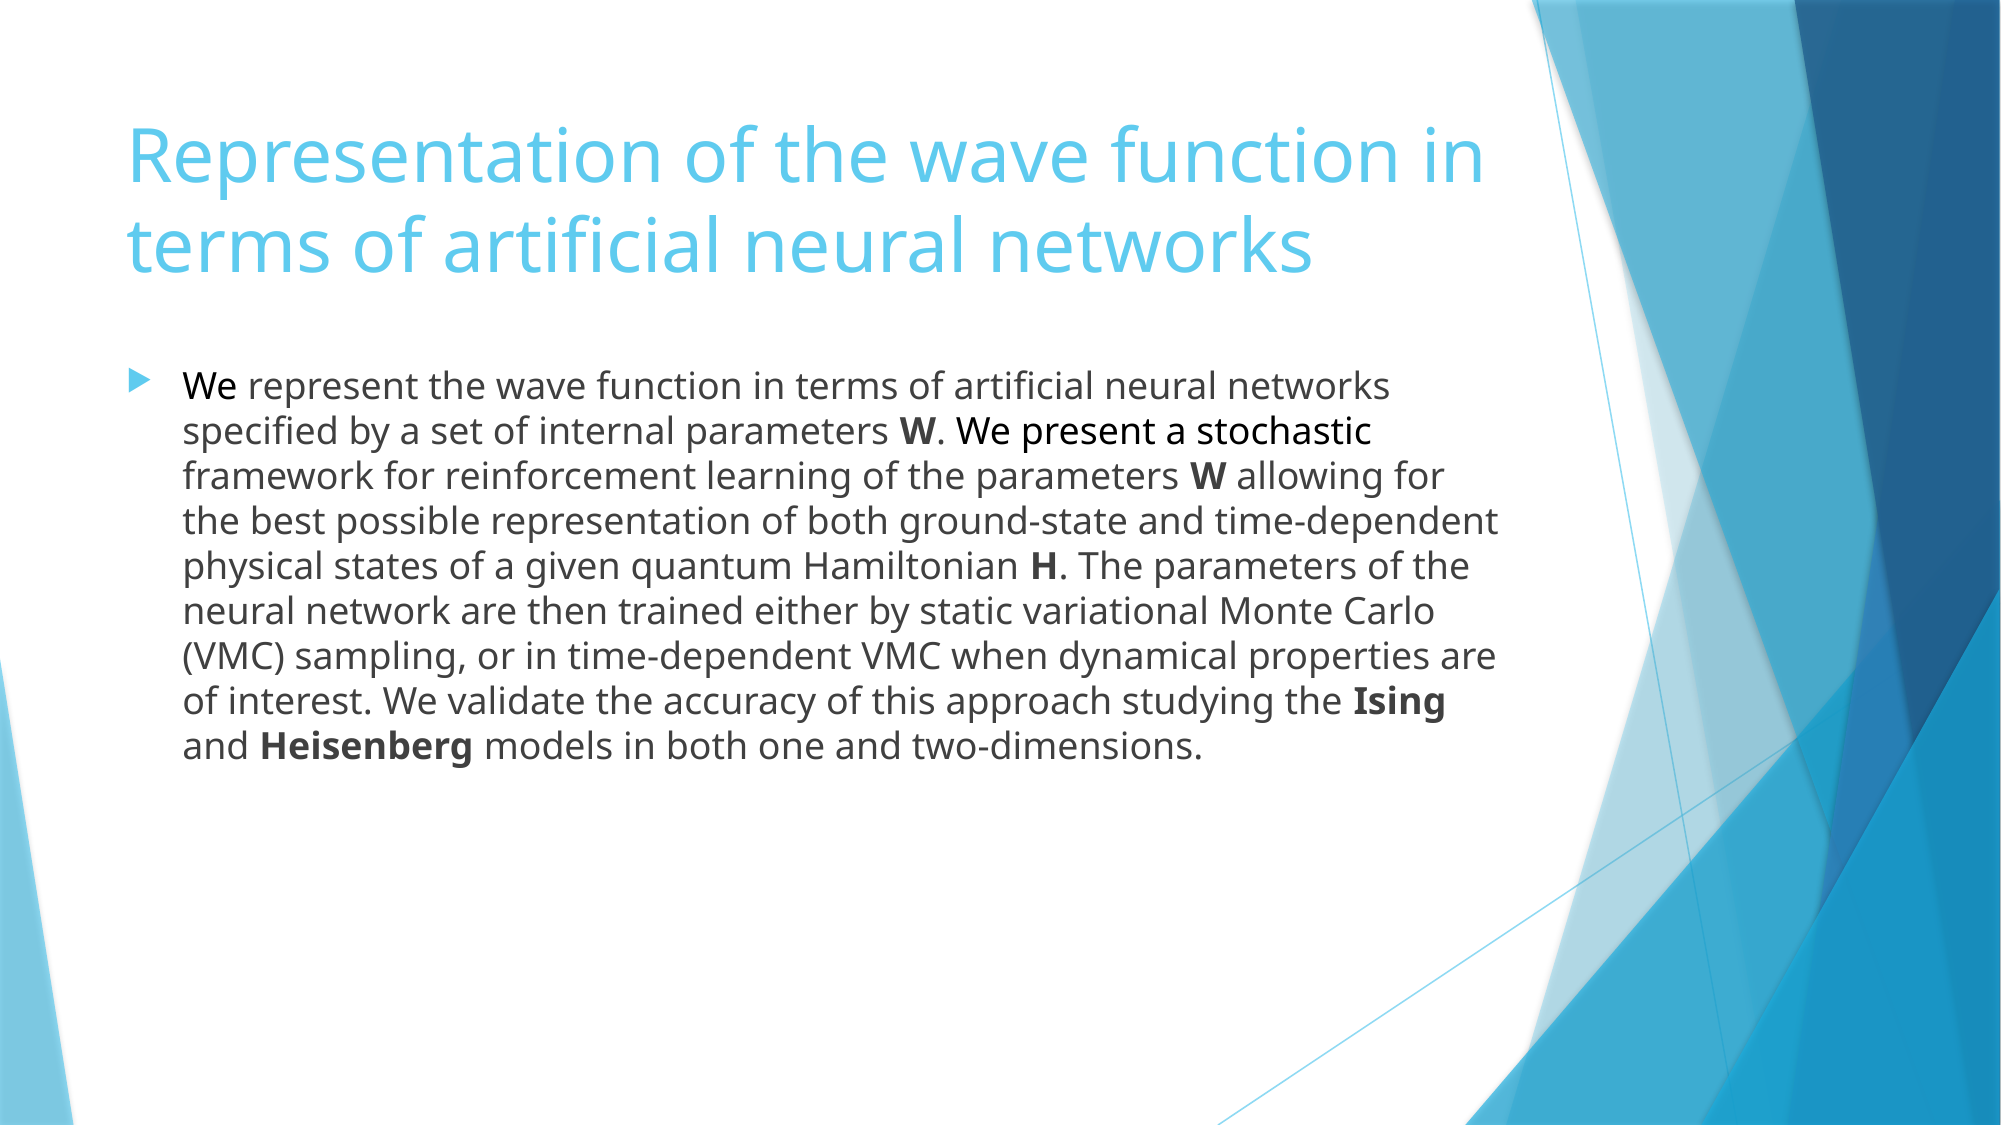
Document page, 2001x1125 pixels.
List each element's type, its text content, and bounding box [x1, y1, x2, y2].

list We represent the wave function in terms of artificial neural networks specified by a set of internal parameters W. We present a stochastic framework for reinforcement learning of the parameters W allowing for the best possible representation of both ground-state and time-dependent physical states of a given quantum Hamiltonian H. The parameters of the neural network are then trained either by static variational Monte Carlo (VMC) sampling, or in time-dependent VMC when dynamical properties are of interest. We validate the accuracy of this approach studying the Ising and Heisenberg models in both one and two-dimensions. [111, 354, 1522, 992]
title Representation of the wave function in terms of artificial neural networks [111, 99, 1522, 317]
